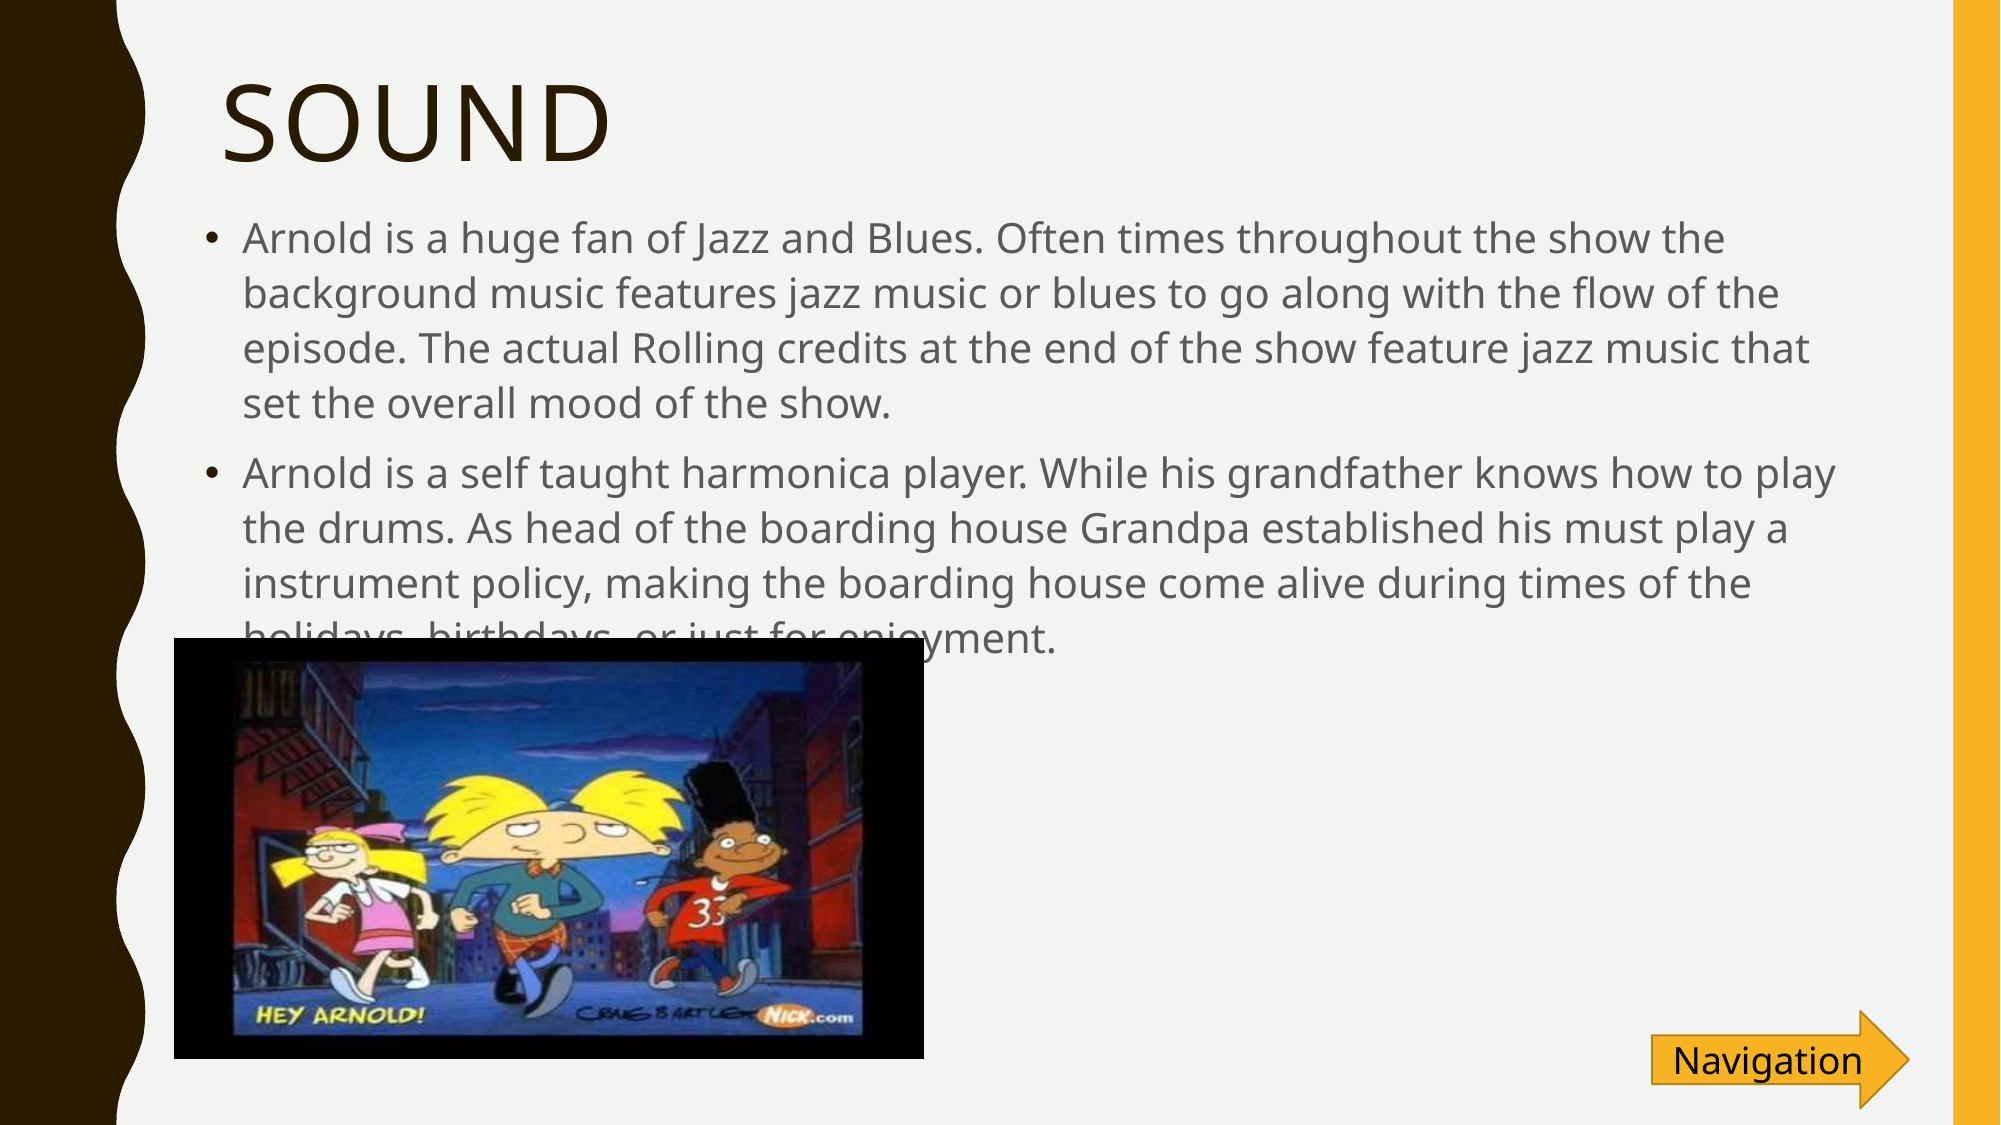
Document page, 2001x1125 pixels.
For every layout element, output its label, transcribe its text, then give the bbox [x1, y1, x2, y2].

list Arnold is a huge fan of Jazz and Blues. Often times throughout the show the background music features jazz music or blues to go along with the flow of the episode. The actual Rolling credits at the end of the show feature jazz music that set the overall mood of the show. Arnold is a self taught harmonica player. While his grandfather knows how to play the drums. As head of the boarding house Grandpa established his must play a instrument policy, making the boarding house come alive during times of the holidays, birthdays, or just for enjoyment. [189, 199, 1860, 790]
title Sound [205, 62, 1875, 308]
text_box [174, 637, 925, 1060]
text_box Navigation [1650, 1010, 1910, 1110]
